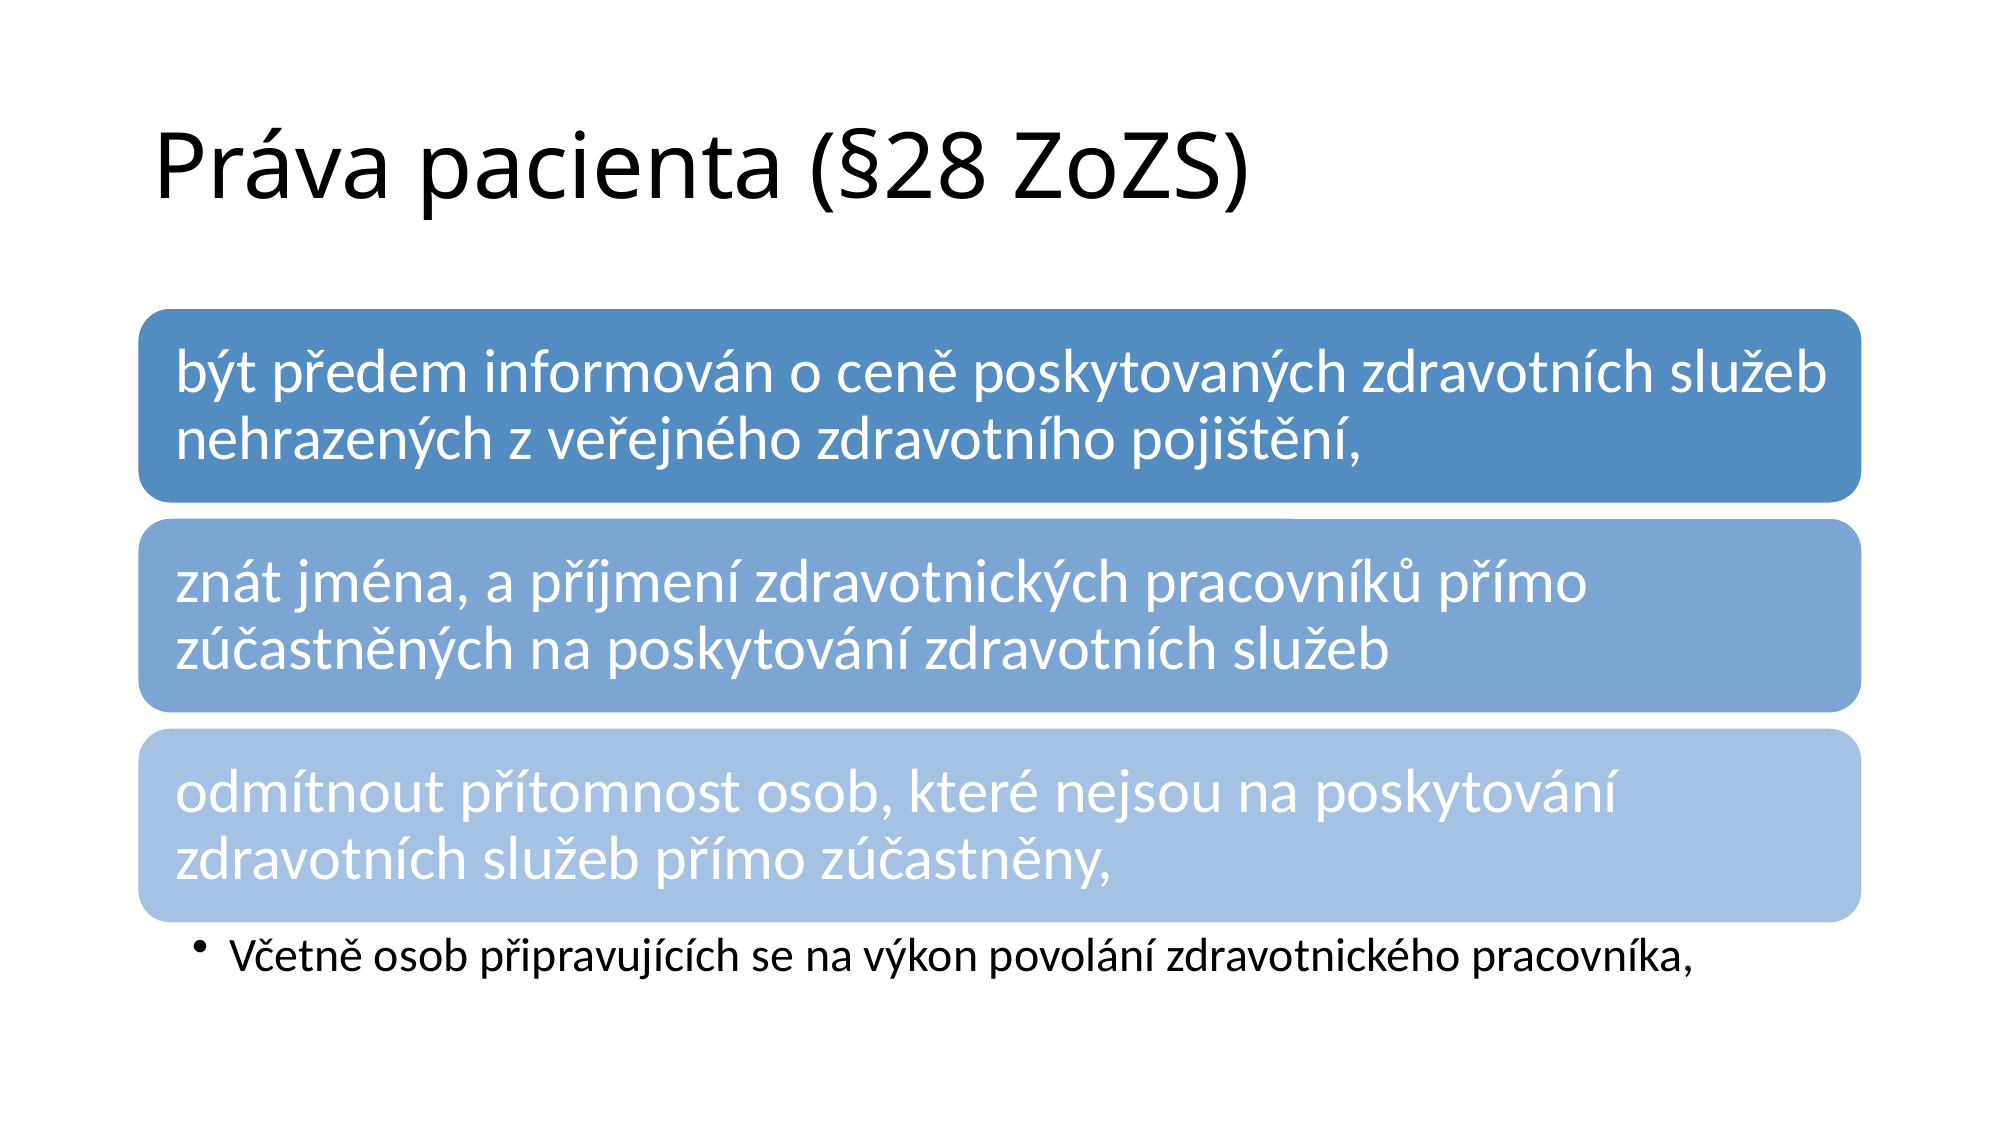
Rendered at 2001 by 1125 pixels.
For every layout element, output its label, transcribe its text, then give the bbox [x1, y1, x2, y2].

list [137, 299, 1863, 1014]
title Práva pacienta (§28 ZoZS) [137, 59, 1863, 278]
